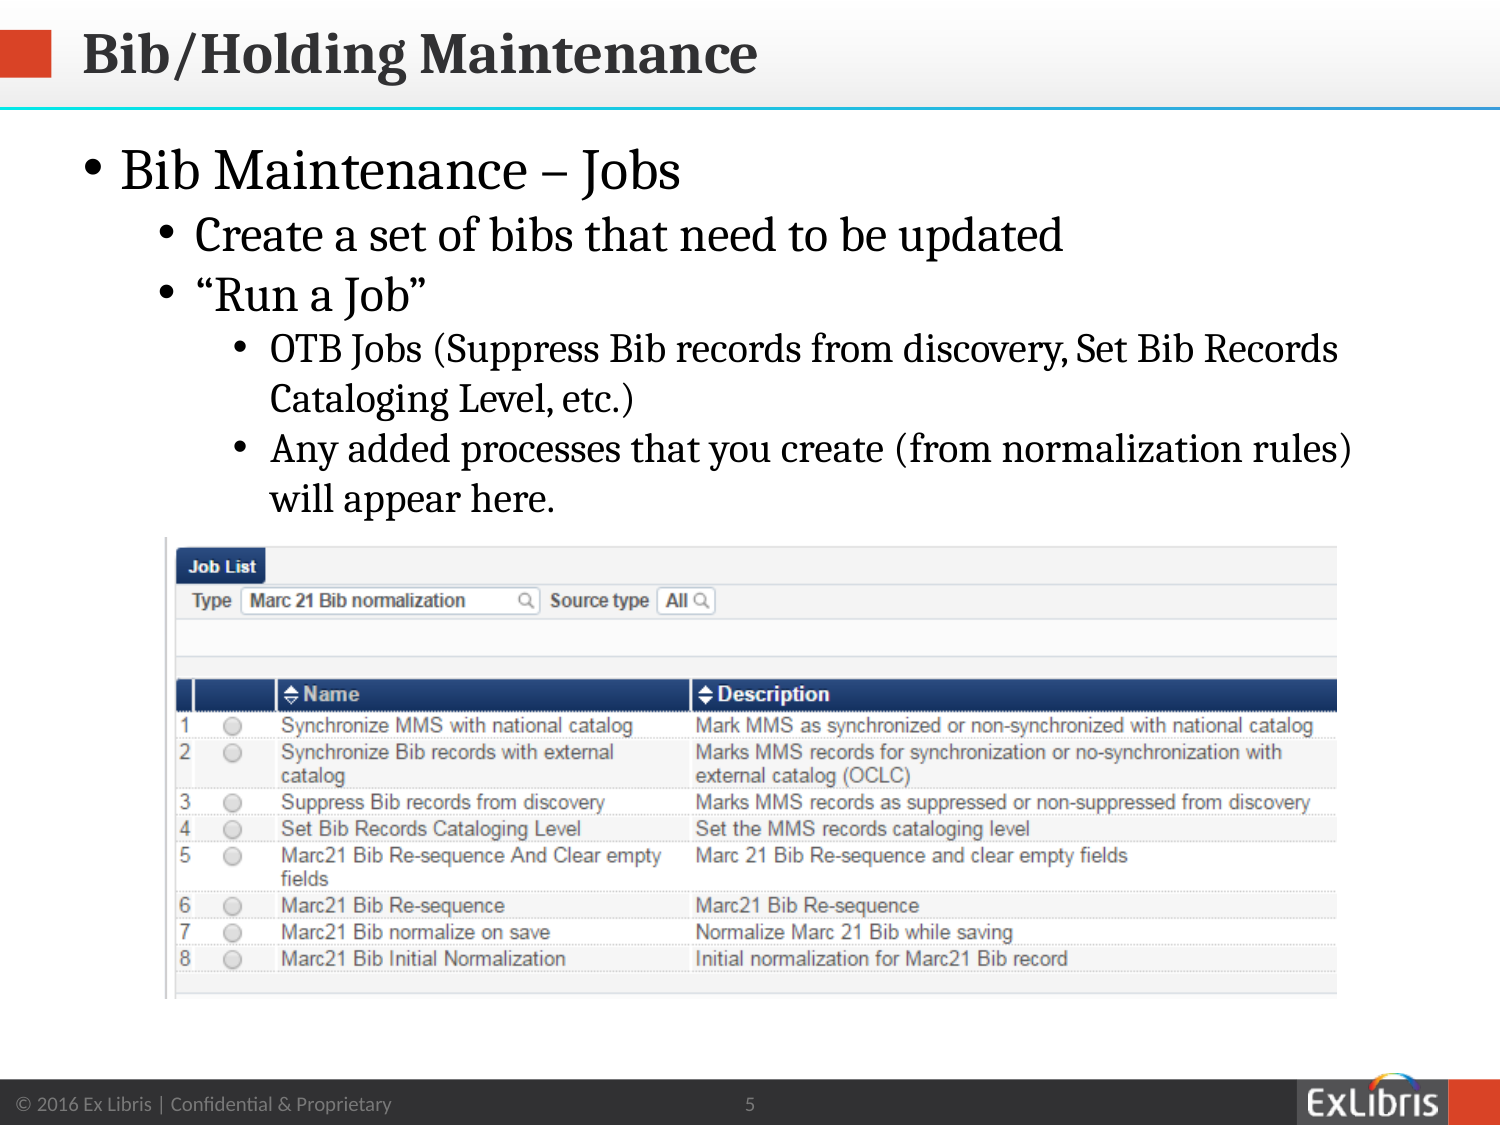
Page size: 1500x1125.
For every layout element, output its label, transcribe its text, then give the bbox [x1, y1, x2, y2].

list Bib Maintenance – Jobs Create a set of bibs that need to be updated “Run a Job” OTB Jobs (Suppress Bib records from discovery, Set Bib Records Cataloging Level, etc.) Any added processes that you create (from normalization rules) will appear here. [67, 123, 1427, 1031]
picture [164, 537, 1337, 999]
slide_number 5 [662, 1073, 838, 1125]
picture [1308, 1073, 1438, 1122]
title Bib/Holding Maintenance [67, 3, 1427, 107]
